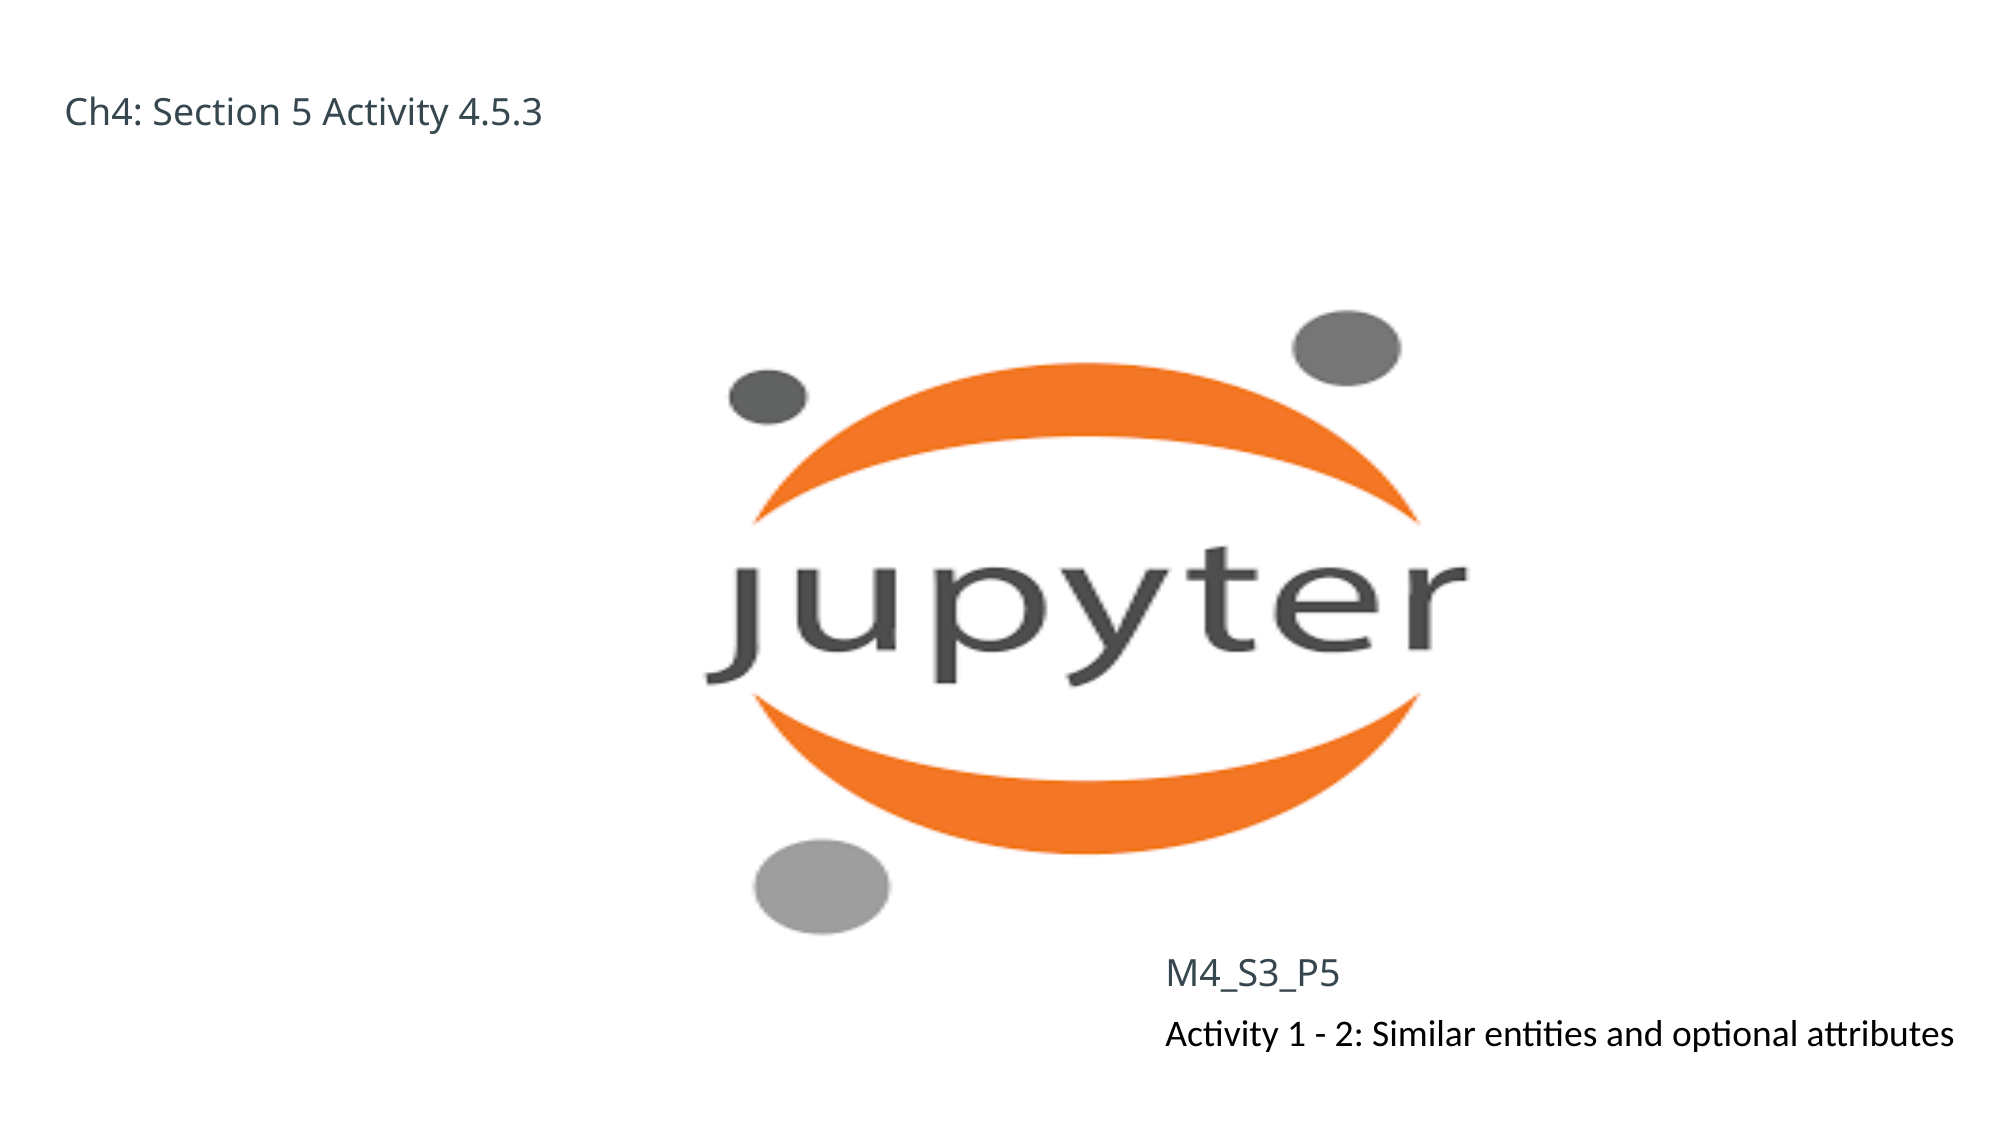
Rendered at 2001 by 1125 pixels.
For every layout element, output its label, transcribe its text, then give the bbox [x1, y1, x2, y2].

text_box Ch4: Section 5 Activity 4.5.3 [49, 80, 1049, 141]
picture [697, 302, 1482, 939]
text_box M4_S3_P5 [1150, 941, 2000, 1002]
text_box Activity 1 - 2: Similar entities and optional attributes [1150, 1002, 2000, 1062]
